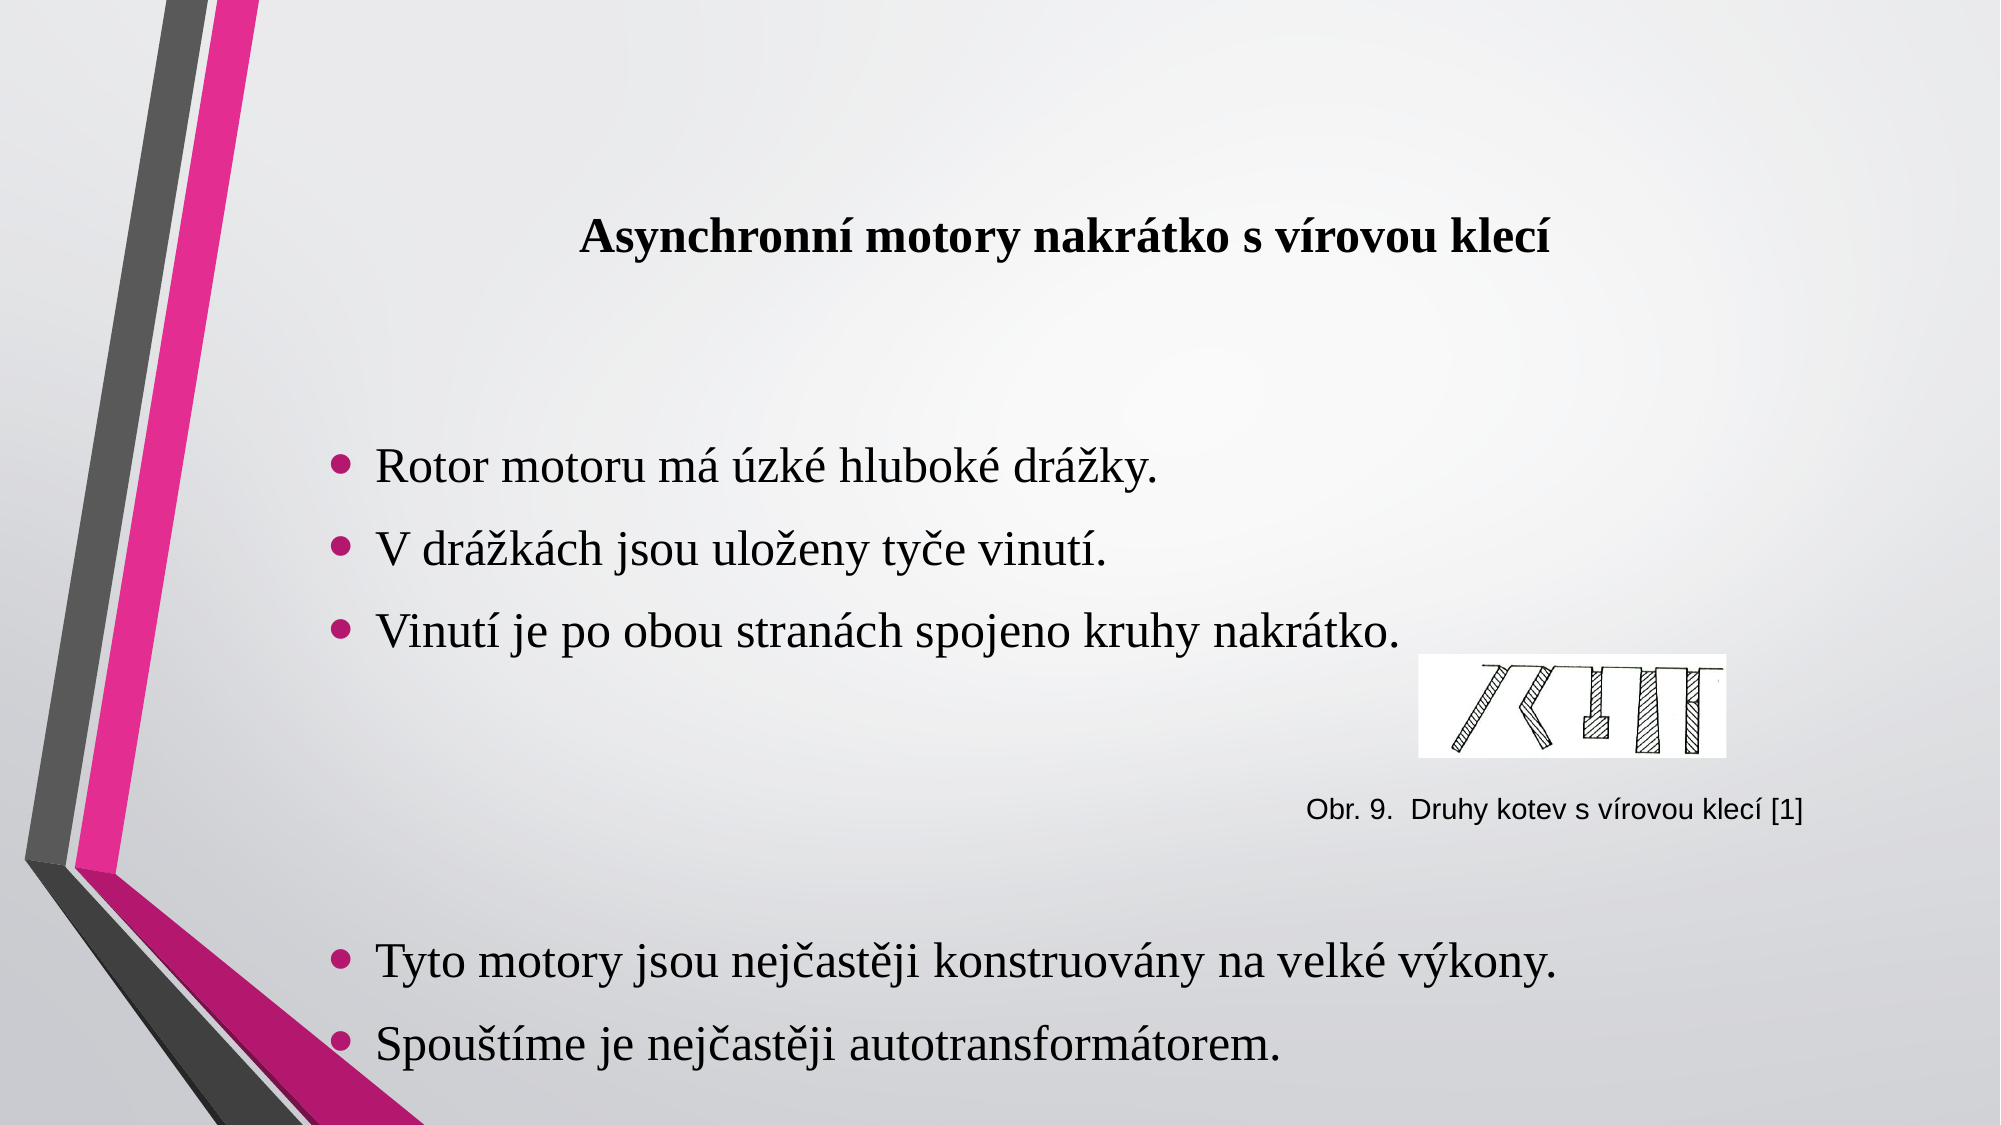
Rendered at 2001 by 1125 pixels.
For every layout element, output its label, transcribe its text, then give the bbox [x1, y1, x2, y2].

list Rotor motoru má úzké hluboké drážky. V drážkách jsou uloženy tyče vinutí. Vinutí je po obou stranách spojeno kruhy nakrátko. Tyto motory jsou nejčastěji konstruovány na velké výkony. Spouštíme je nejčastěji autotransformátorem. [313, 425, 1957, 1125]
title Asynchronní motory nakrátko s vírovou klecí [243, 112, 1887, 400]
text_box Obr. 9. Druhy kotev s vírovou klecí [1] [1291, 783, 1938, 833]
picture [1417, 653, 1727, 758]
